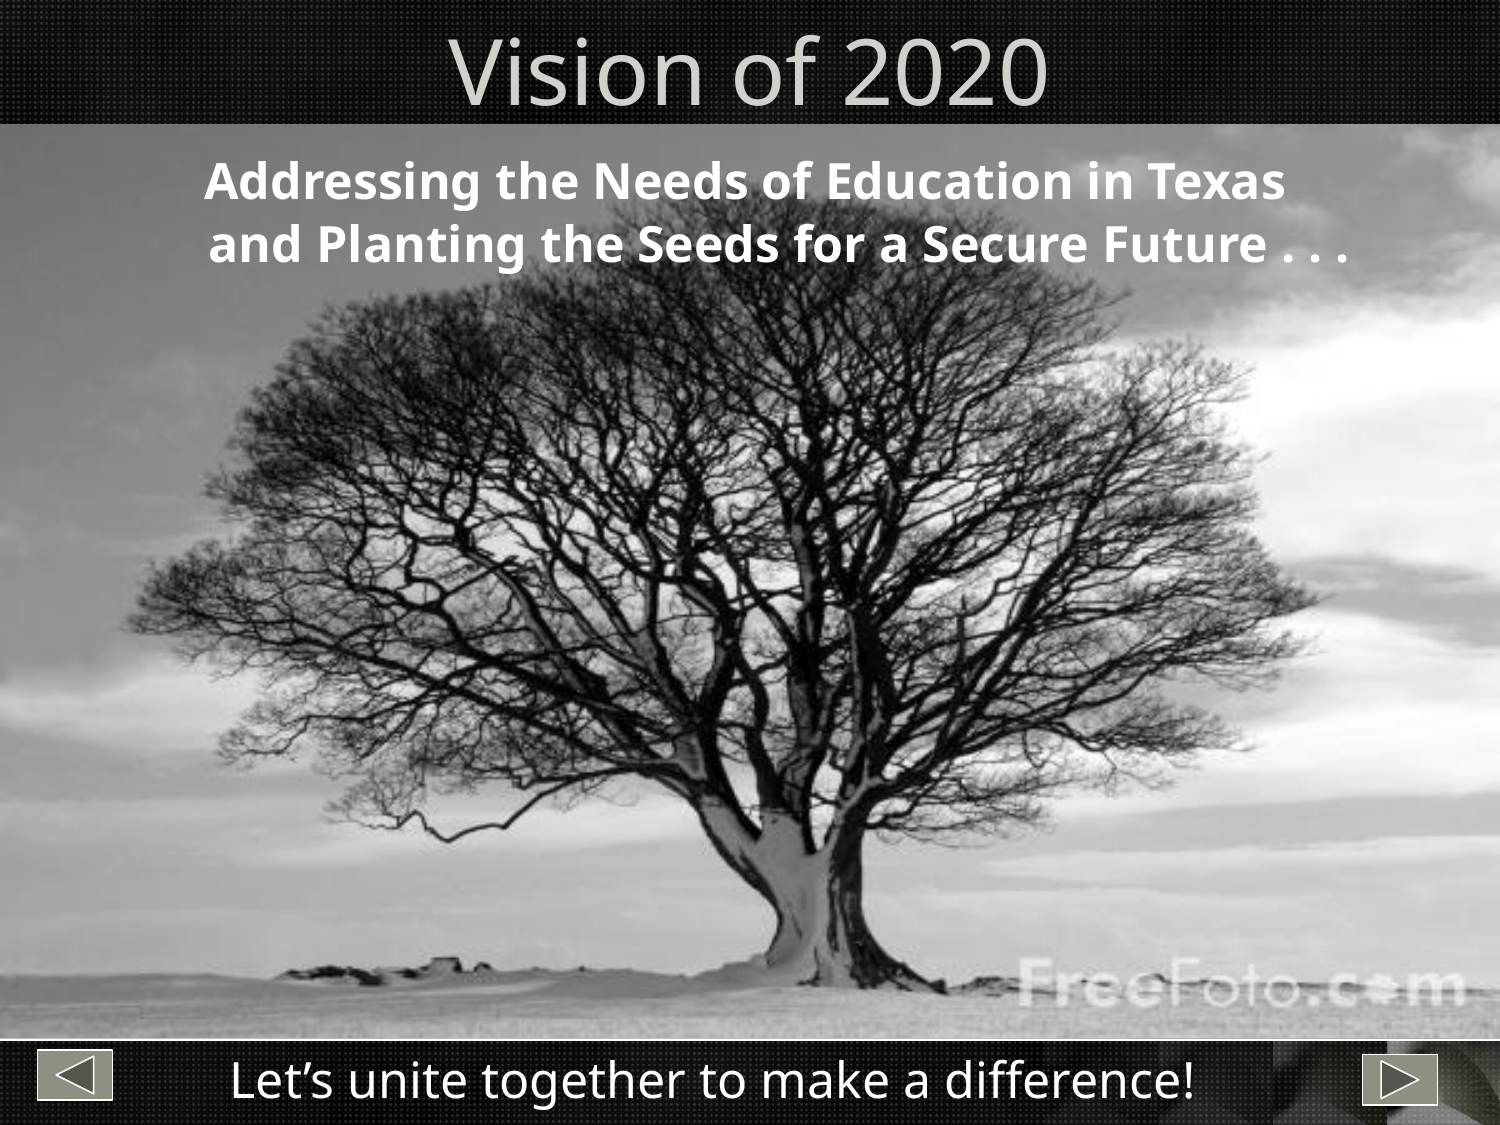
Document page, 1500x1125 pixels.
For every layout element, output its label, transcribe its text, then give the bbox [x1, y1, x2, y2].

picture [0, 0, 1500, 1125]
text_box Let’s unite together to make a difference! [215, 1046, 1291, 1117]
text_box [1362, 1054, 1438, 1105]
title Vision of 2020 [74, 0, 1426, 123]
text_box [37, 1050, 113, 1101]
